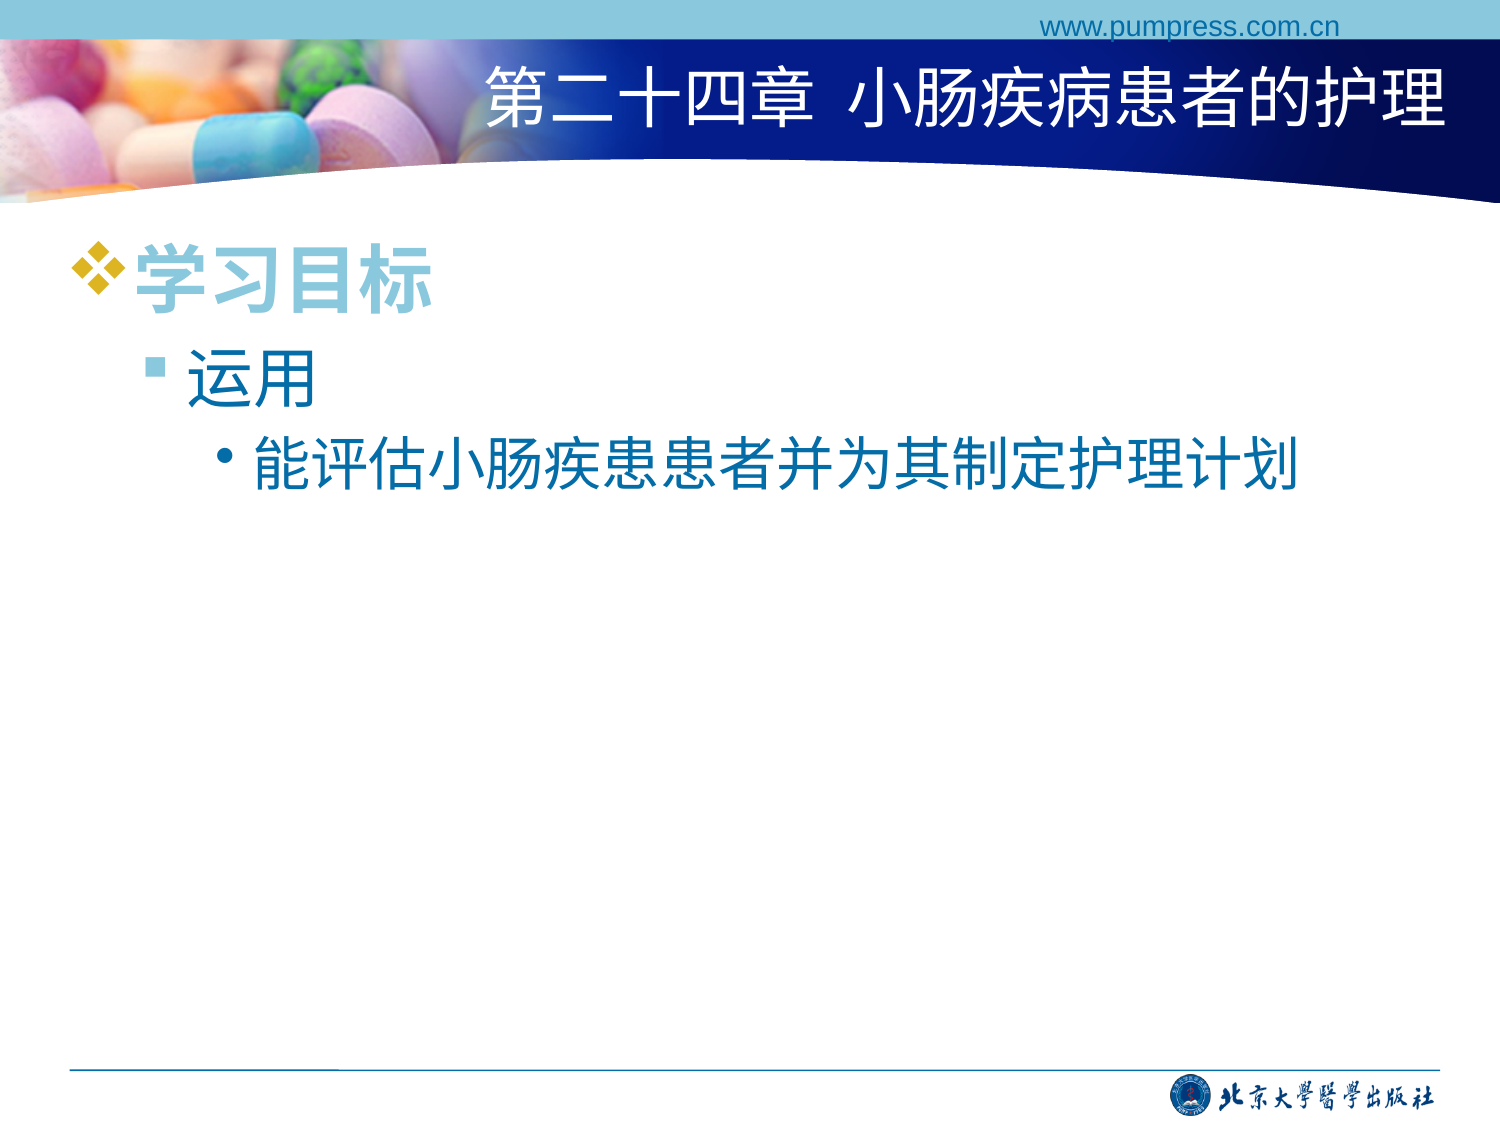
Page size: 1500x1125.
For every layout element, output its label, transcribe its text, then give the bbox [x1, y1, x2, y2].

list 学习目标 运用 能评估小肠疾患患者并为其制定护理计划 [49, 224, 1463, 1026]
picture [1170, 1074, 1436, 1118]
slide_number www.pumpress.com.cn [1025, 0, 1463, 38]
picture [0, 40, 1500, 203]
title 第二十四章 小肠疾病患者的护理 [137, 49, 1463, 143]
